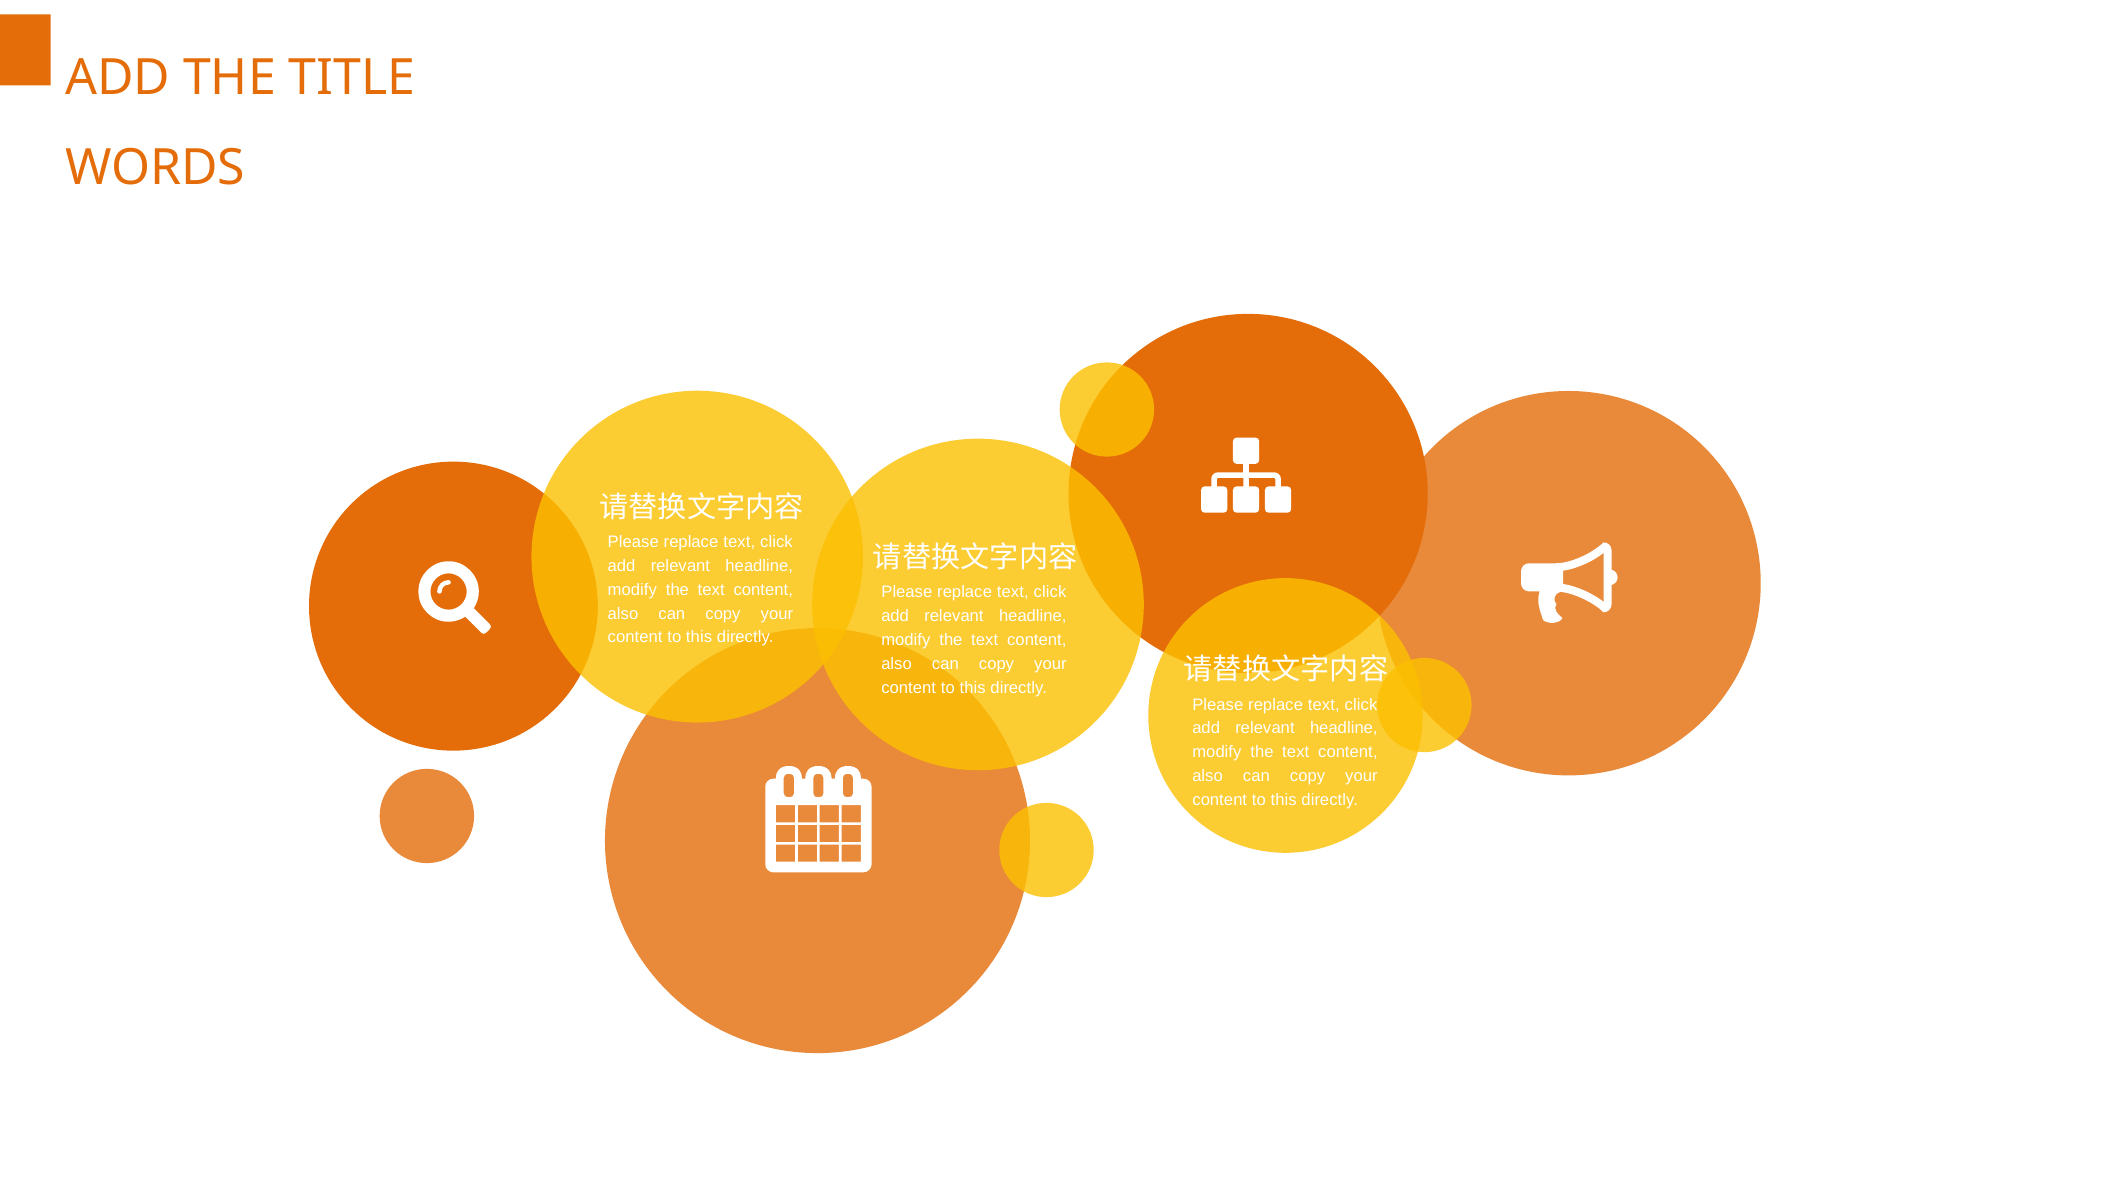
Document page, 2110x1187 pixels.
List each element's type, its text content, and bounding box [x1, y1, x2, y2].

text_box ADD THE TITLE WORDS [50, 7, 583, 202]
text_box 请替换文字内容 [845, 531, 1068, 574]
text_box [1068, 313, 1428, 674]
text_box Please replace text, click add relevant headline, modify the text content, also can copy your content to this directly. [607, 526, 794, 628]
text_box Please replace text, click add relevant headline, modify the text content, also can copy your content to this directly. [881, 577, 1068, 697]
text_box 请替换文字内容 [598, 481, 832, 523]
text_box 请替换文字内容 [1156, 674, 1376, 686]
text_box [1148, 674, 1409, 853]
text_box [1031, 802, 1094, 898]
text_box Please replace text, click add relevant headline, modify the text content, also can copy your content to this directly. [1192, 689, 1378, 809]
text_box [1376, 390, 1761, 776]
text_box [1059, 382, 1068, 437]
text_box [308, 461, 598, 751]
text_box [1031, 674, 1129, 762]
text_box [561, 390, 852, 694]
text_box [604, 628, 1031, 1054]
text_box [812, 438, 1068, 628]
text_box [379, 768, 475, 864]
